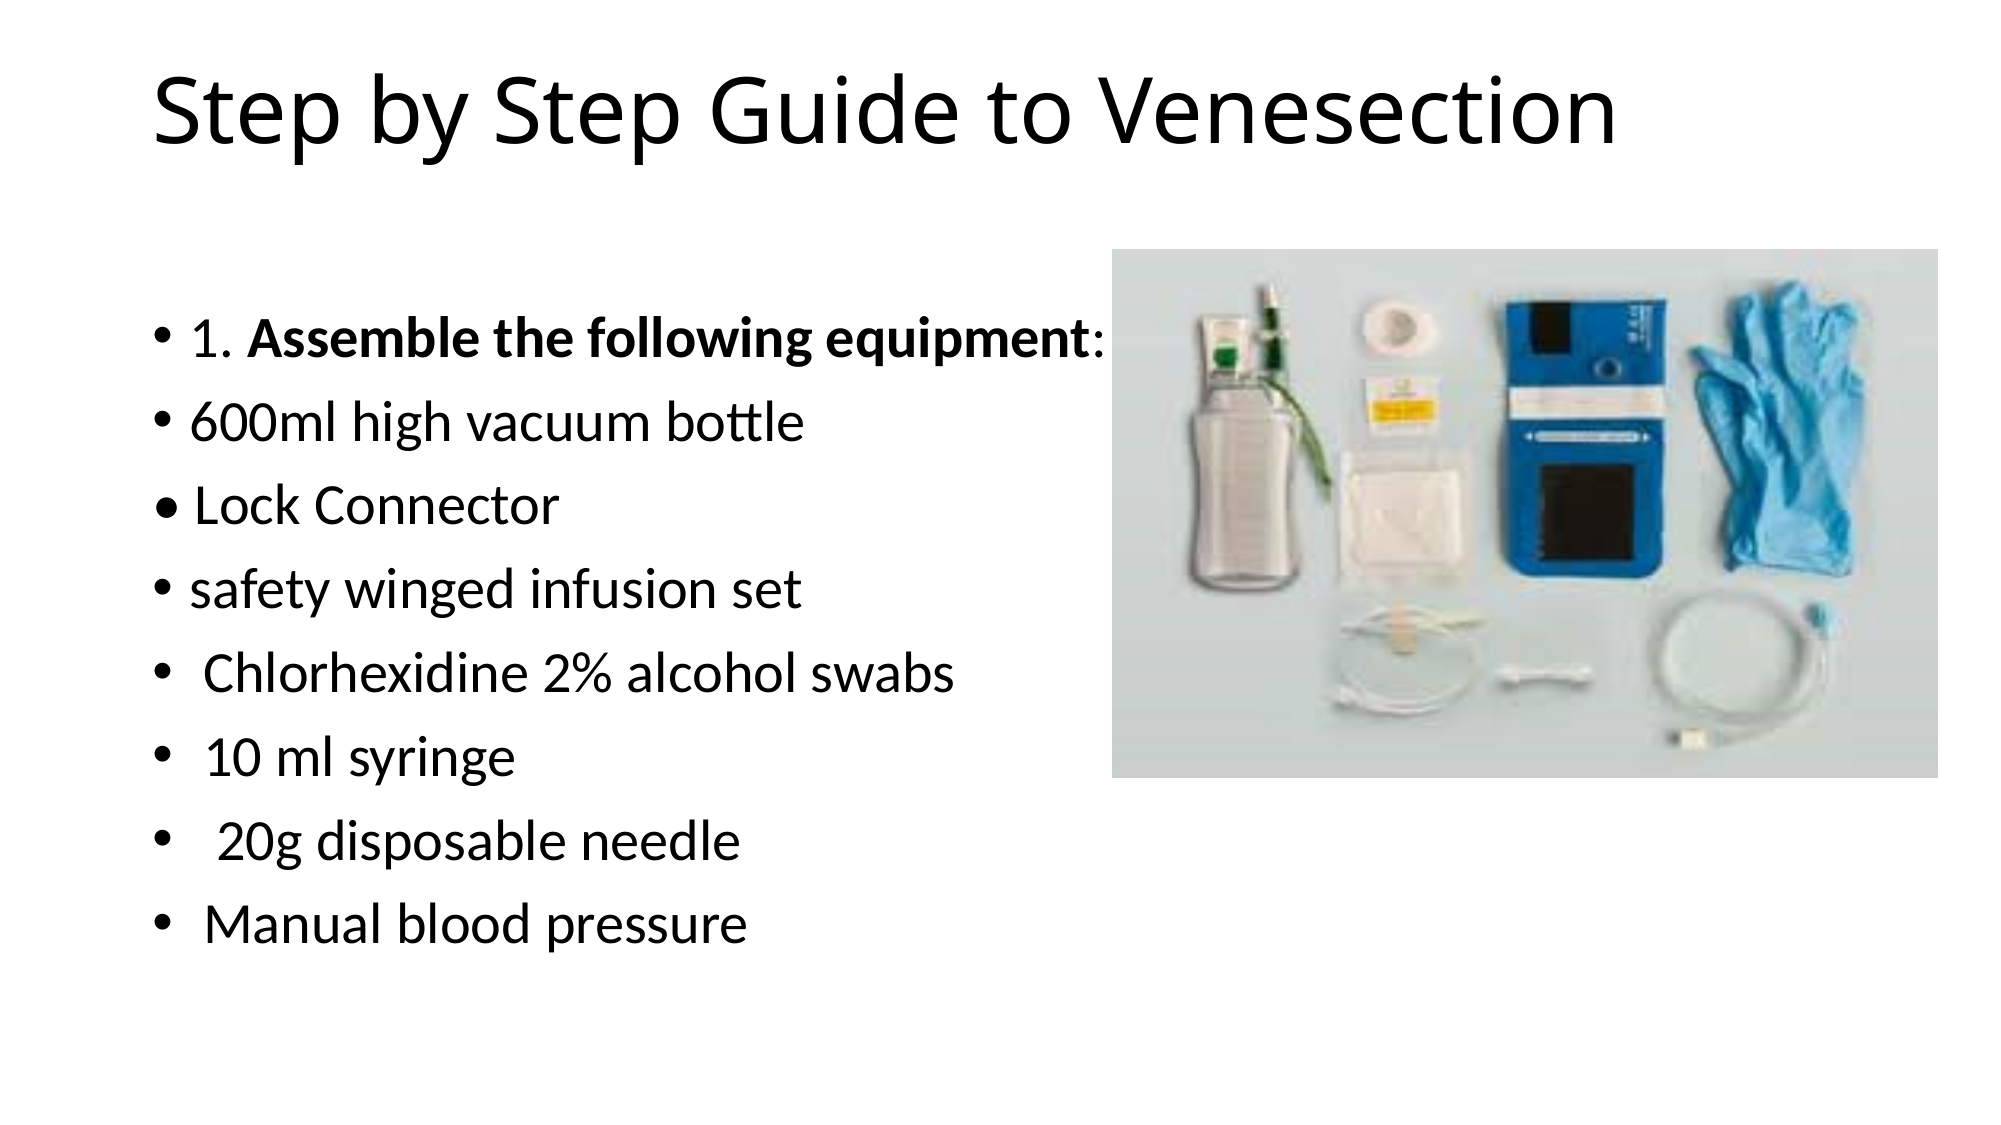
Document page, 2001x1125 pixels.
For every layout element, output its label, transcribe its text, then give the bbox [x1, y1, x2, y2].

list 1. Assemble the following equipment: 600ml high vacuum bottle • Lock Connector safety winged infusion set Chlorhexidine 2% alcohol swabs 10 ml syringe 20g disposable needle Manual blood pressure [137, 299, 1863, 1014]
picture [1112, 249, 1938, 779]
title Step by Step Guide to Venesection [137, 59, 1863, 278]
